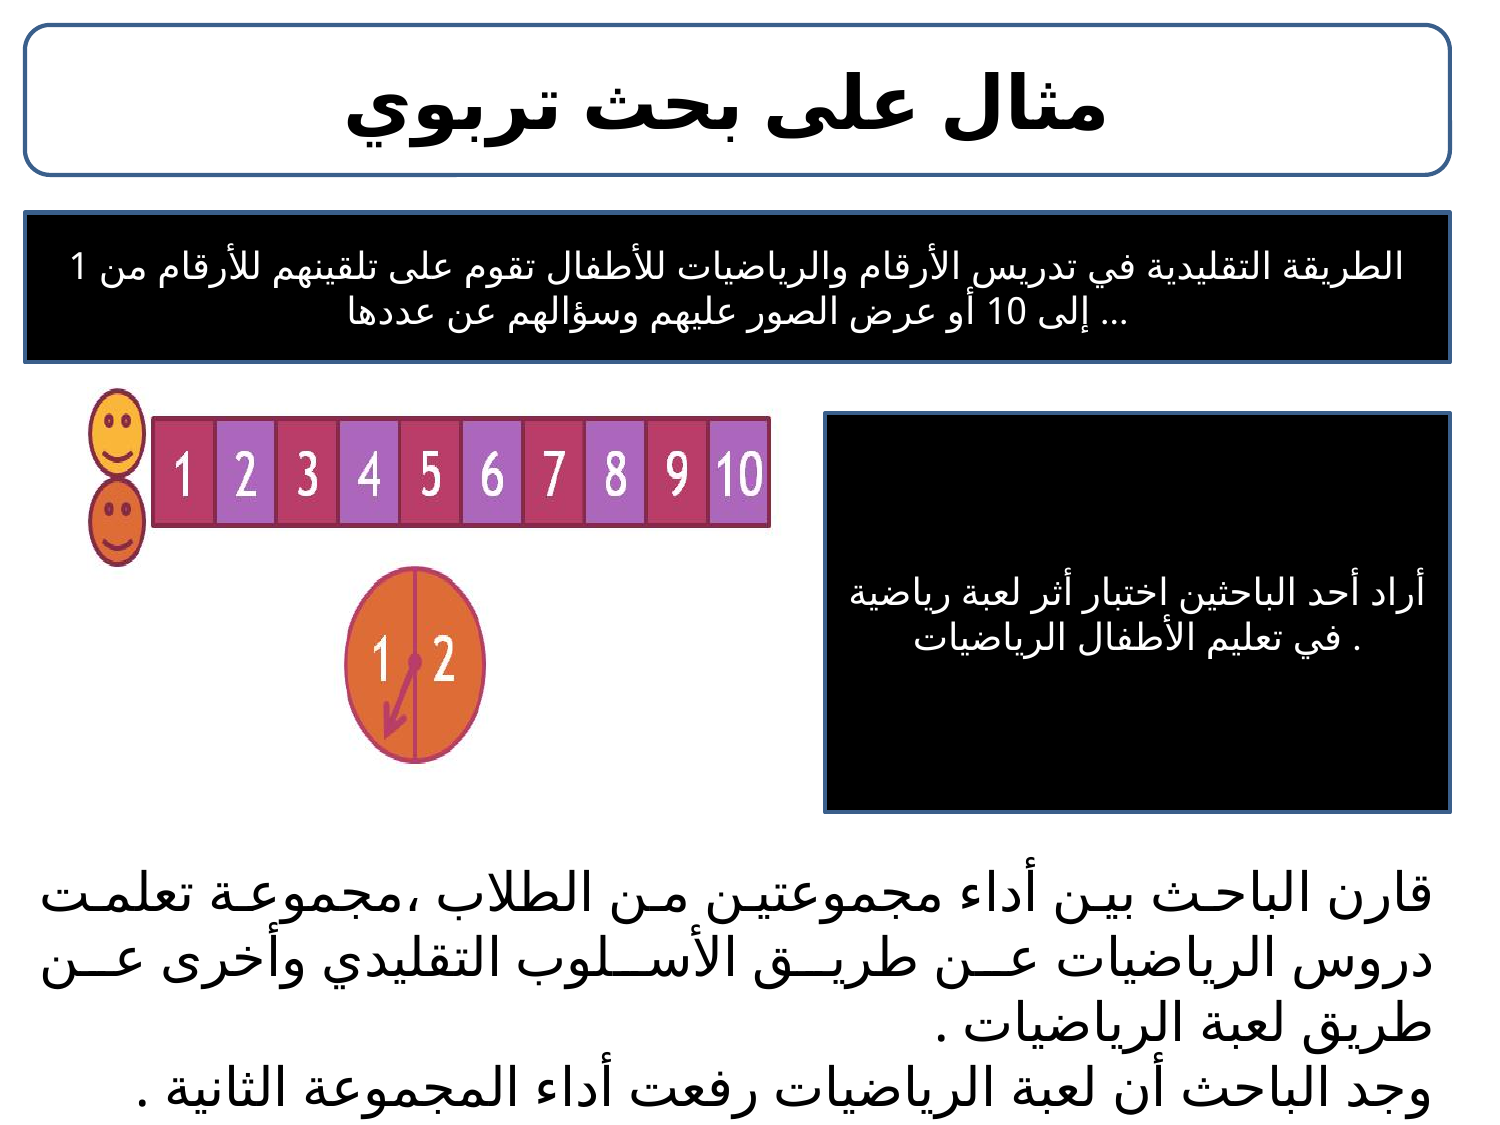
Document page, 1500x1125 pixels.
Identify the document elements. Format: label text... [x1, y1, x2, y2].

picture [87, 387, 791, 779]
text_box الطريقة التقليدية في تدريس الأرقام والرياضيات للأطفال تقوم على تلقينهم للأرقام من 1 إلى 10 أو عرض الصور عليهم وسؤالهم عن عددها ... [23, 210, 1452, 364]
text_box قارن الباحث بين أداء مجموعتين من الطلاب ،مجموعة تعلمت دروس الرياضيات عن طريق الأسلوب التقليدي وأخرى عن طريق لعبة الرياضيات . وجد الباحث أن لعبة الرياضيات رفعت أداء المجموعة الثانية . [23, 873, 1452, 1102]
text_box مثال على بحث تربوي [22, 22, 1453, 178]
text_box أراد أحد الباحثين اختبار أثر لعبة رياضية في تعليم الأطفال الرياضيات . [823, 411, 1452, 814]
